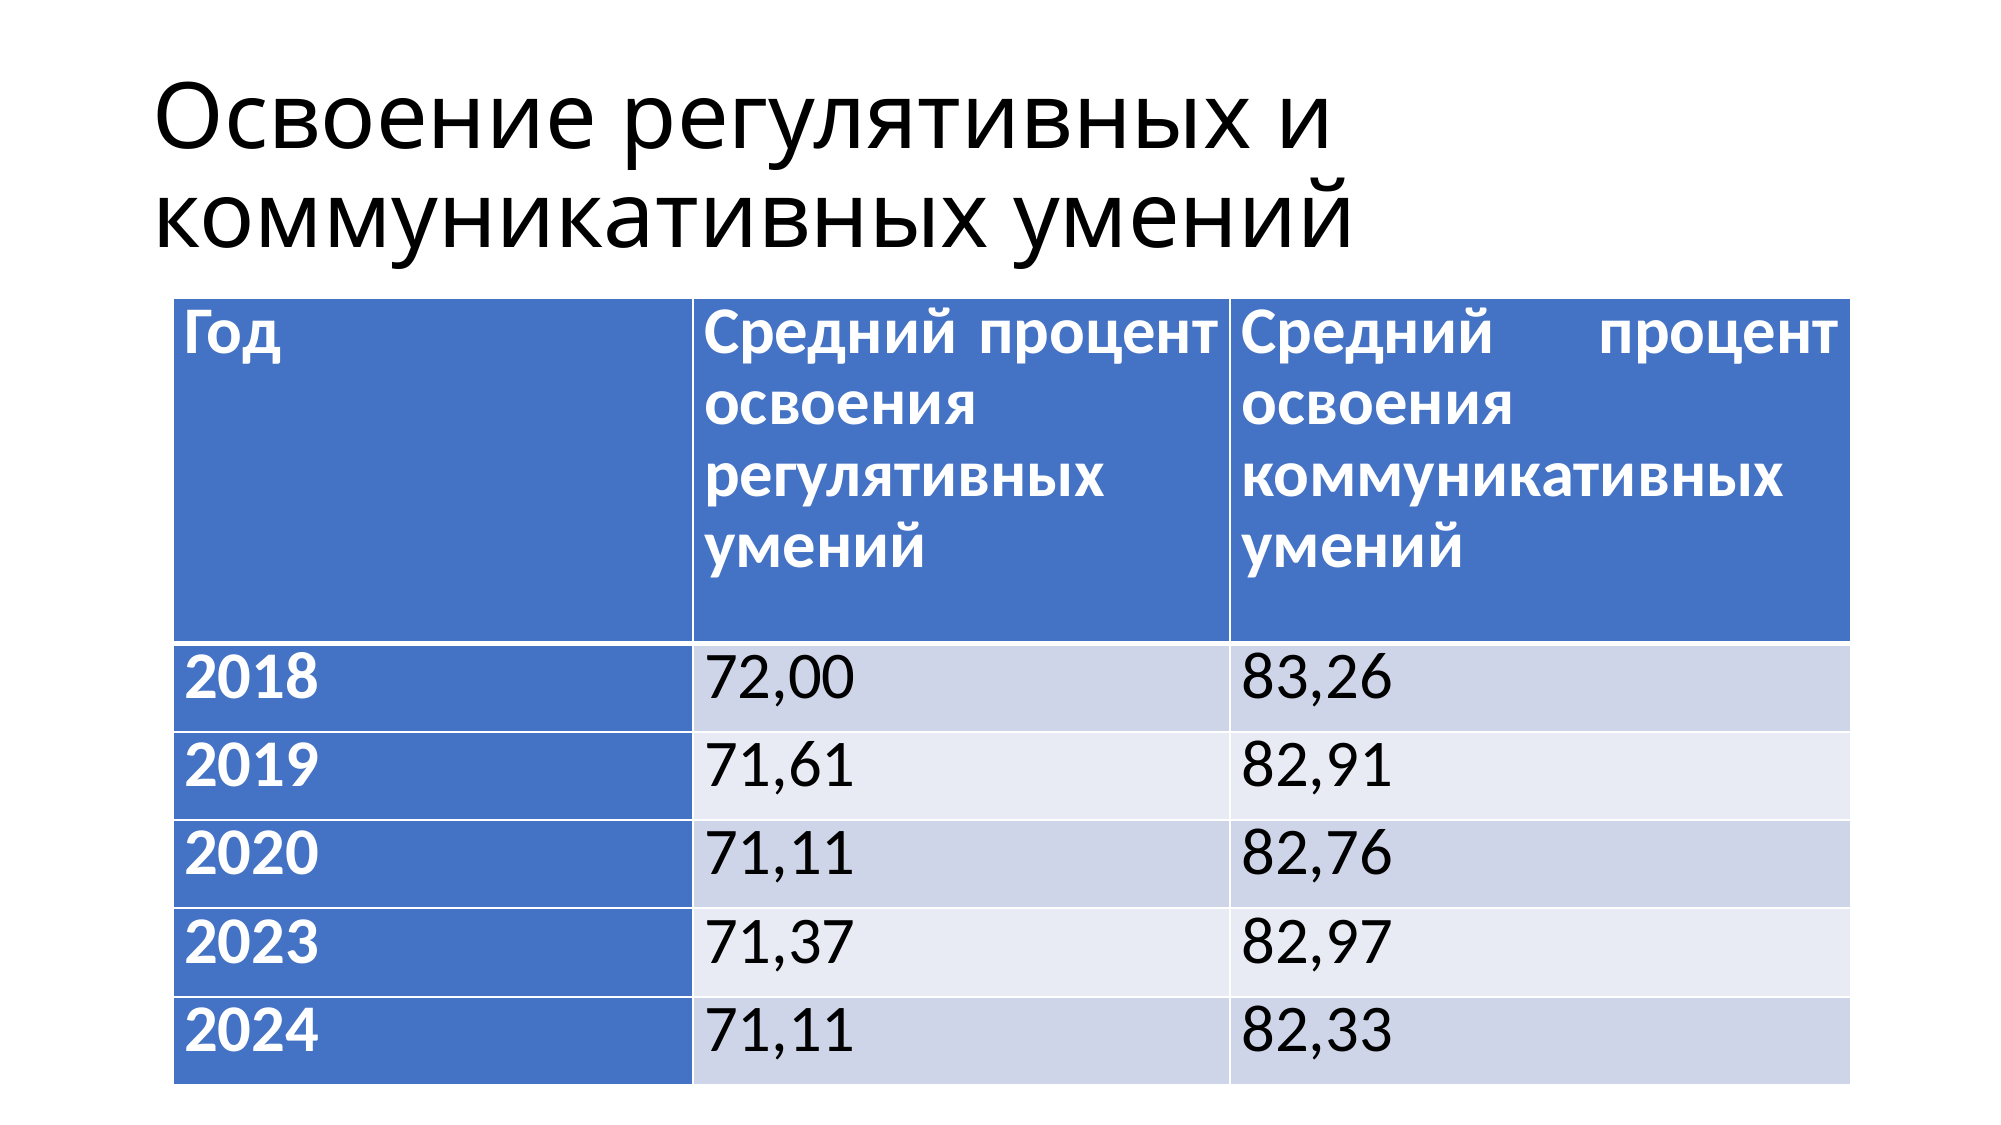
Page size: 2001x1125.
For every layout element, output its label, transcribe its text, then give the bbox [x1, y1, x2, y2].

table_cell 72,00 [694, 646, 1229, 731]
table_cell 82,97 [1231, 909, 1850, 996]
table_cell 2019 [174, 733, 692, 819]
table_cell 2020 [174, 821, 692, 907]
table_cell 82,33 [1231, 998, 1850, 1084]
table_cell 2024 [174, 998, 692, 1084]
table_cell 82,91 [1231, 733, 1850, 819]
table_cell 71,61 [694, 733, 1229, 819]
table_header Средний процент освоения коммуникативных умений [1231, 299, 1850, 641]
table_cell 2018 [174, 646, 692, 731]
table_cell 82,76 [1231, 821, 1850, 907]
table_cell 71,11 [694, 998, 1229, 1084]
table_cell 83,26 [1231, 646, 1850, 731]
table_cell 71,37 [694, 909, 1229, 996]
table_cell 71,11 [694, 821, 1229, 907]
table_header Год [174, 299, 692, 641]
table_cell 2023 [174, 909, 692, 996]
table_header Средний процент освоения регулятивных умений [694, 299, 1229, 641]
title Освоение регулятивных и коммуникативных умений [137, 59, 1863, 278]
